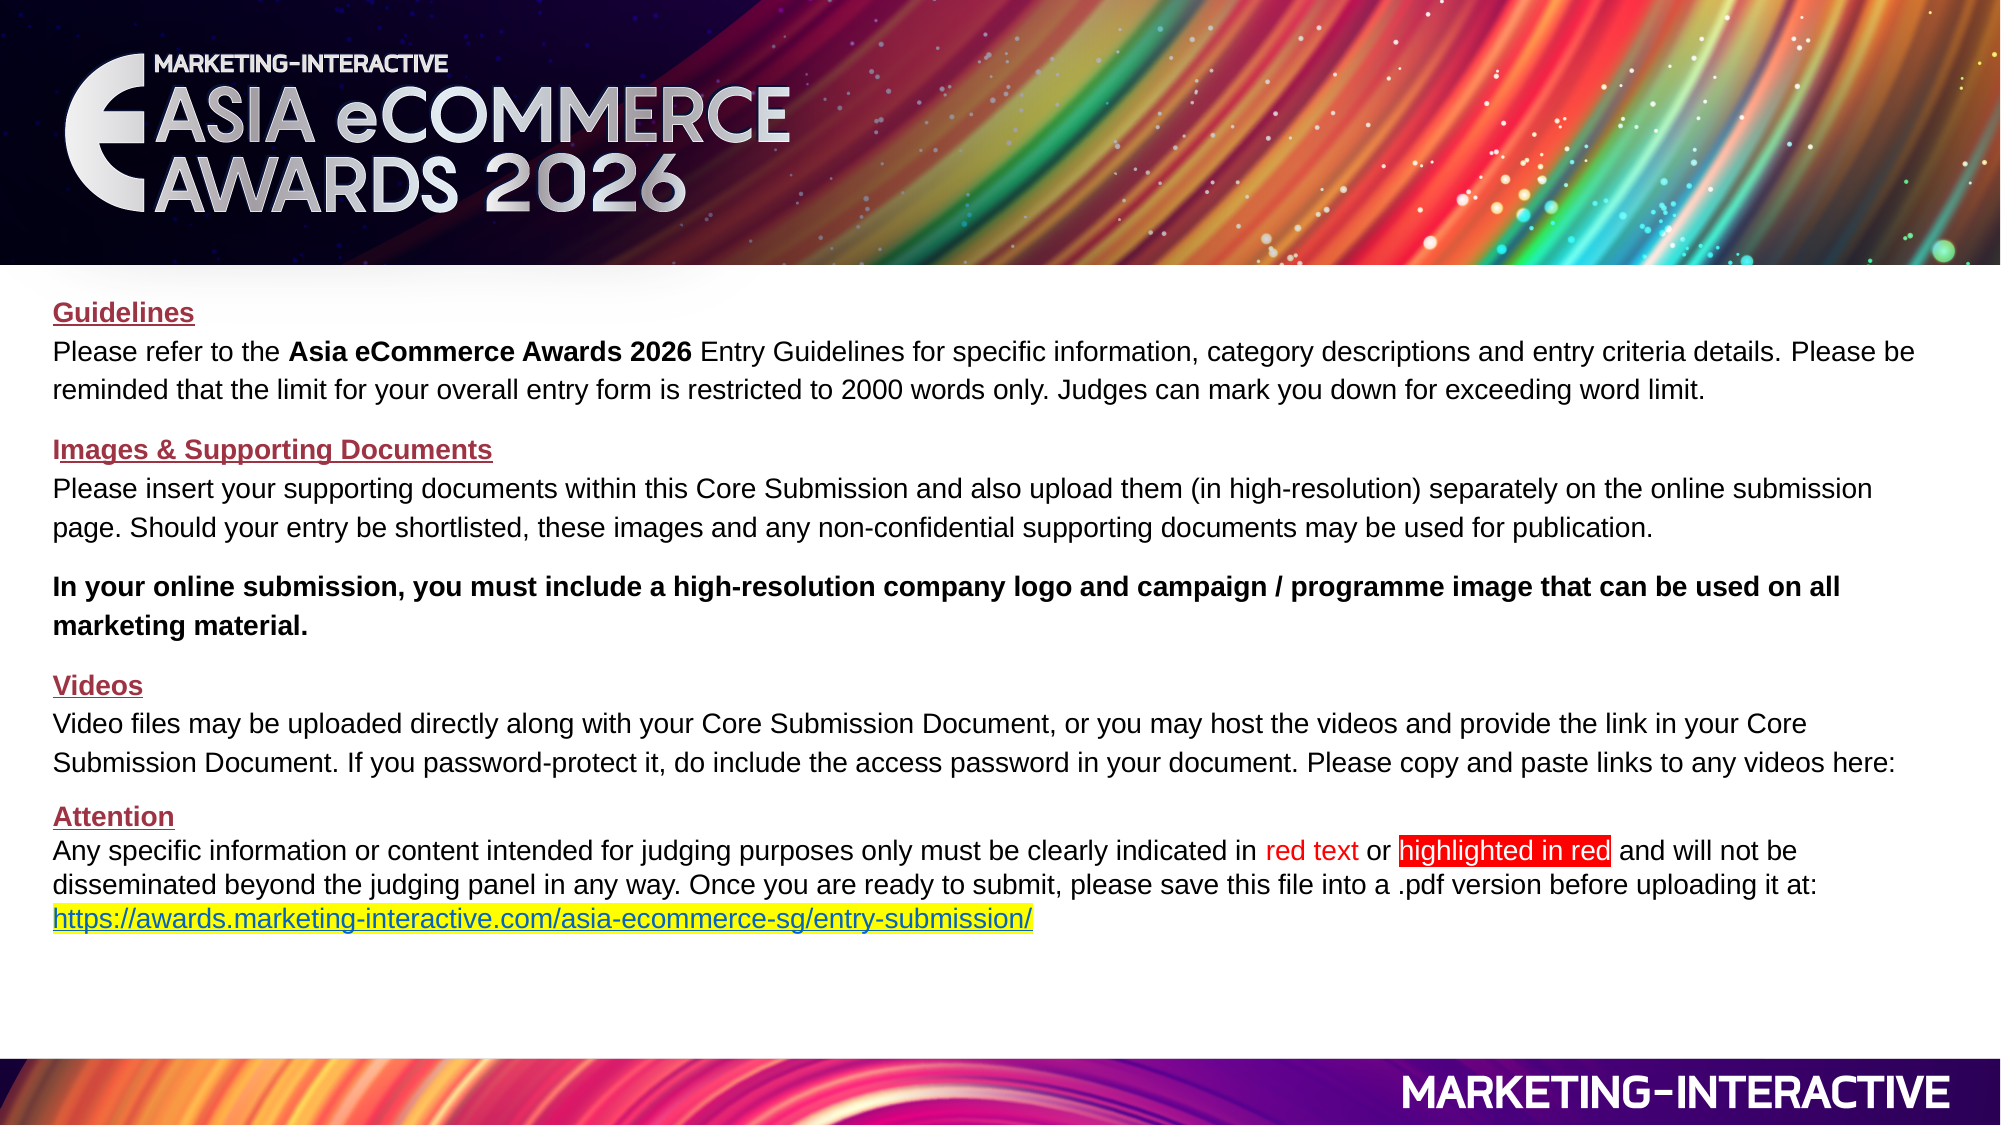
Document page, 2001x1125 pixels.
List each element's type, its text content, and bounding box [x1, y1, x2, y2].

picture [0, 0, 2001, 1125]
text_box Guidelines Please refer to the Asia eCommerce Awards 2026 Entry Guidelines for specific information, category descriptions and entry criteria details. Please be reminded that the limit for your overall entry form is restricted to 2000 words only. Judges can mark you down for exceeding word limit. Images & Supporting Documents Please insert your supporting documents within this Core Submission and also upload them (in high-resolution) separately on the online submission page. Should your entry be shortlisted, these images and any non-confidential supporting documents may be used for publication. In your online submission, you must include a high-resolution company logo and campaign / programme image that can be used on all marketing material. Videos Video files may be uploaded directly along with your Core Submission Document, or you may host the videos and provide the link in your Core Submission Document. If you password-protect it, do include the access password in your document. Please copy and paste links to any videos here: Attention Any specific information or content intended for judging purposes only must be clearly indicated in red text or highlighted in red and will not be disseminated beyond the judging panel in any way. Once you are ready to submit, please save this file into a .pdf version before uploading it at: https://awards.marketing-interactive.com/asia-ecommerce-sg/entry-submission/ [37, 281, 1962, 942]
